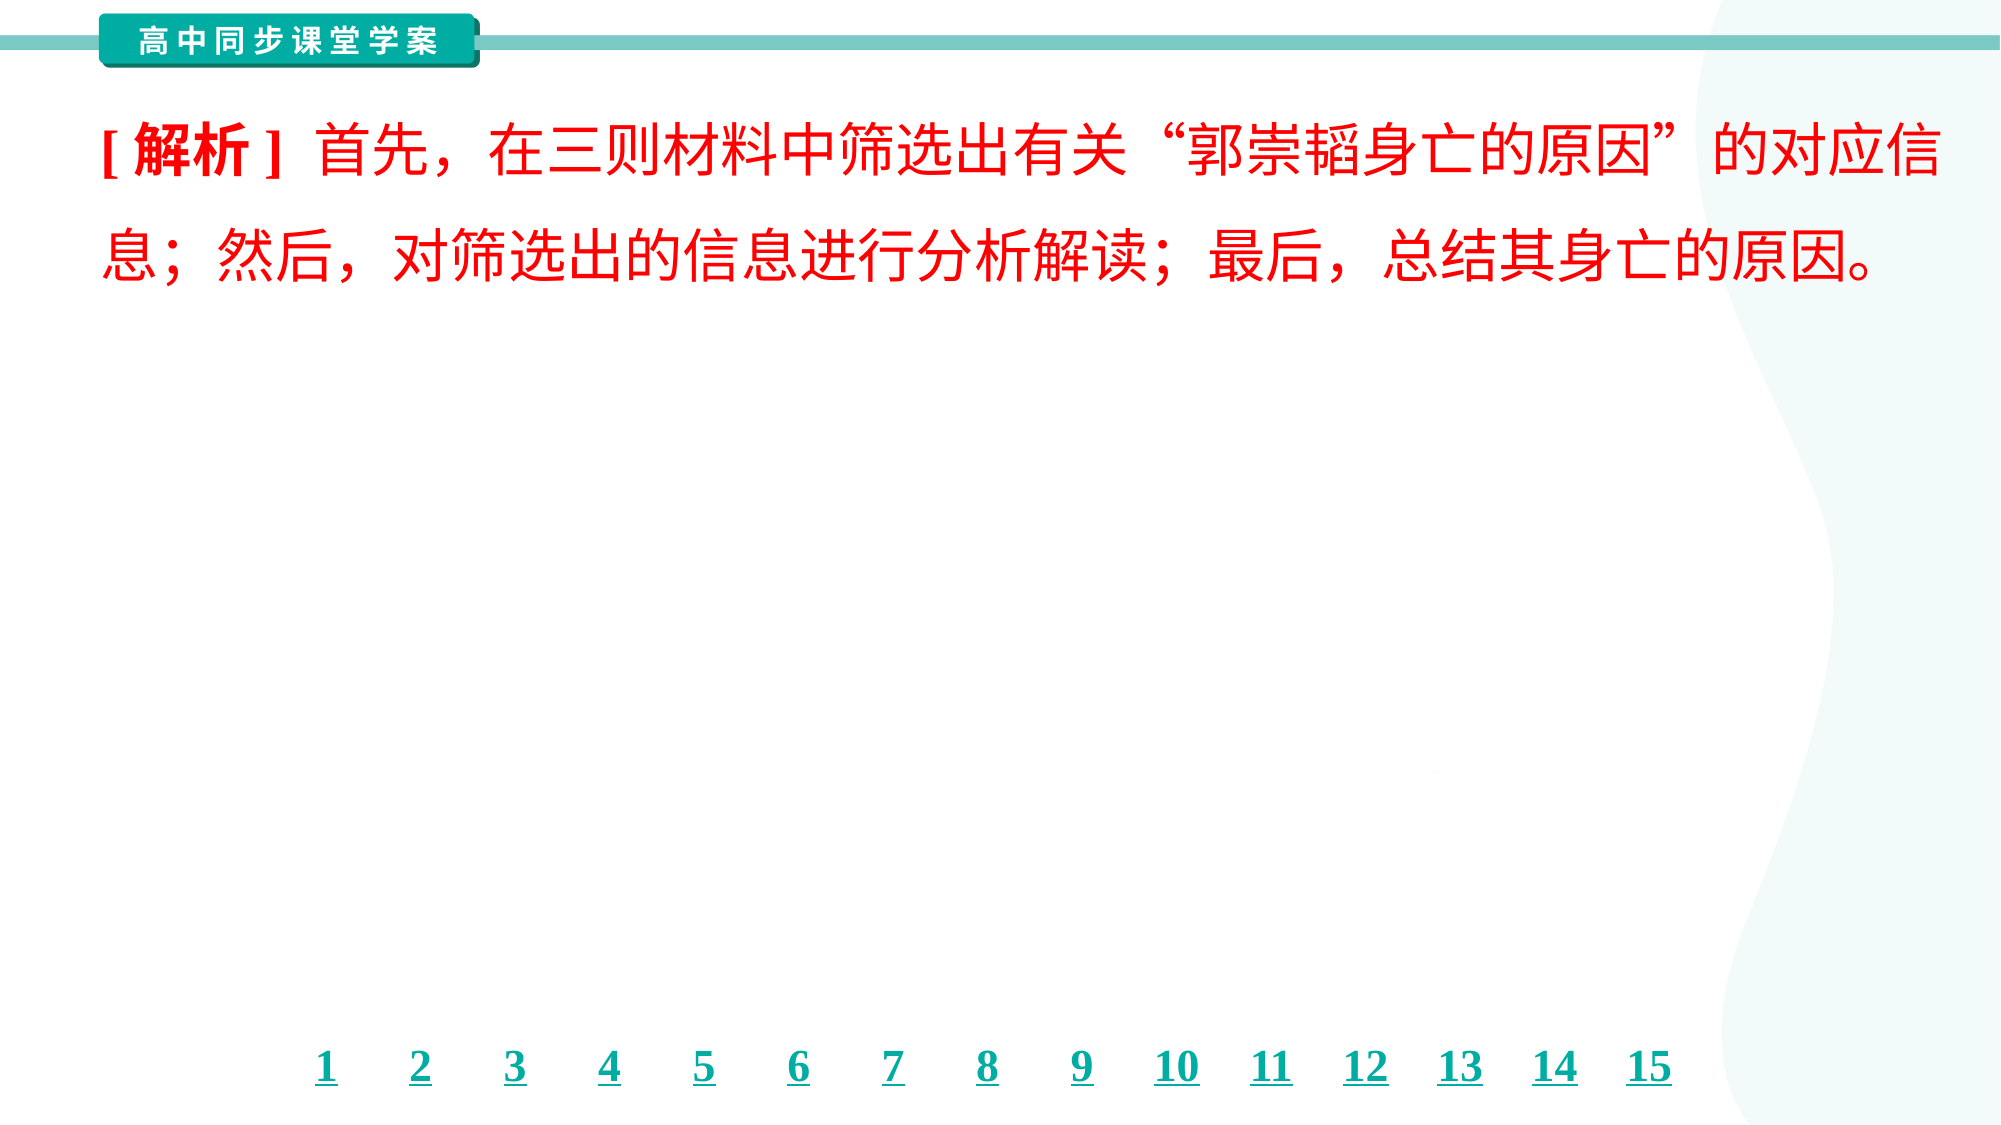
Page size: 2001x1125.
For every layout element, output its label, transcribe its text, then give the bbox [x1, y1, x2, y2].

text_box [解析] 首先，在三则材料中筛选出有关“郭崇韬身亡的原因”的对应信 息；然后，对筛选出的信息进行分析解读；最后，总结其身亡的原因。 [100, 76, 1899, 290]
picture [0, 0, 2000, 1125]
